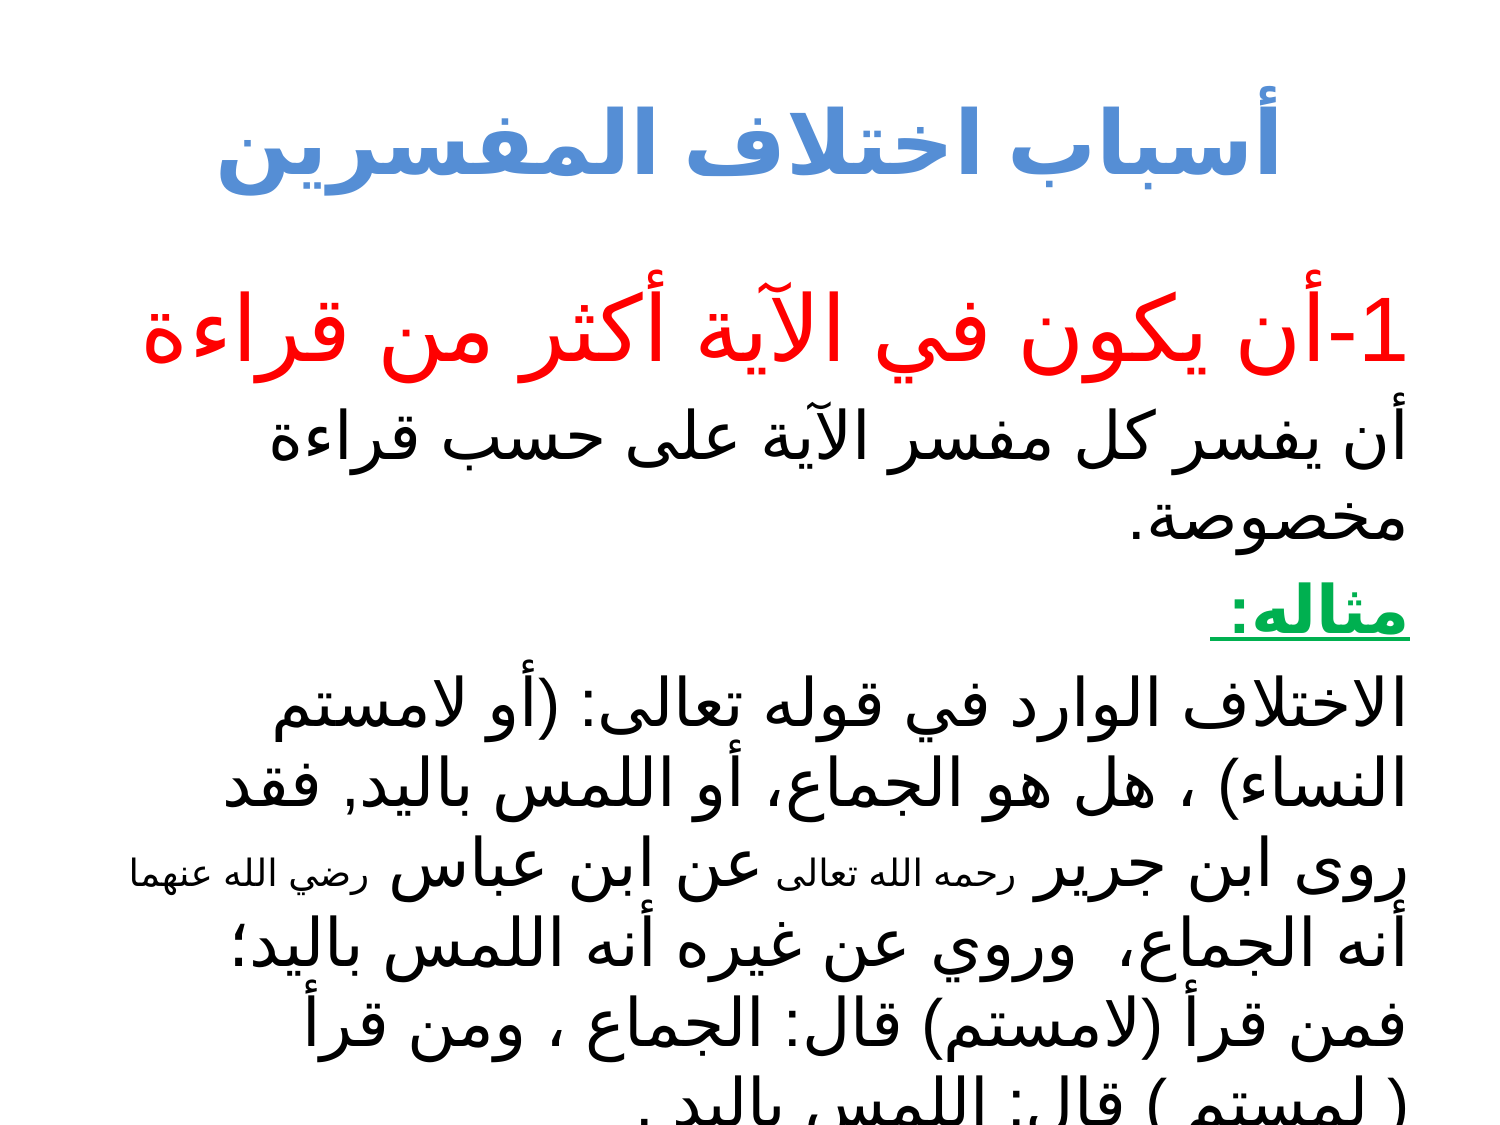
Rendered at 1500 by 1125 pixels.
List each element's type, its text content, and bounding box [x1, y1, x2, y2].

title أسباب اختلاف المفسرين [75, 45, 1425, 233]
list 1-أن يكون في الآية أكثر من قراءة أن يفسر كل مفسر الآية على حسب قراءة مخصوصة. مثاله: الاختلاف الوارد في قوله تعالى: (أو لامستم النساء) ، هل هو الجماع، أو اللمس باليد, فقد روى ابن جرير رحمه الله تعالى عن ابن عباس رضي الله عنهما أنه الجماع، وروي عن غيره أنه اللمس باليد؛ فمن قرأ (لامستم) قال: الجماع ، ومن قرأ ( لمستم ) قال: اللمس باليد . [75, 262, 1425, 1005]
